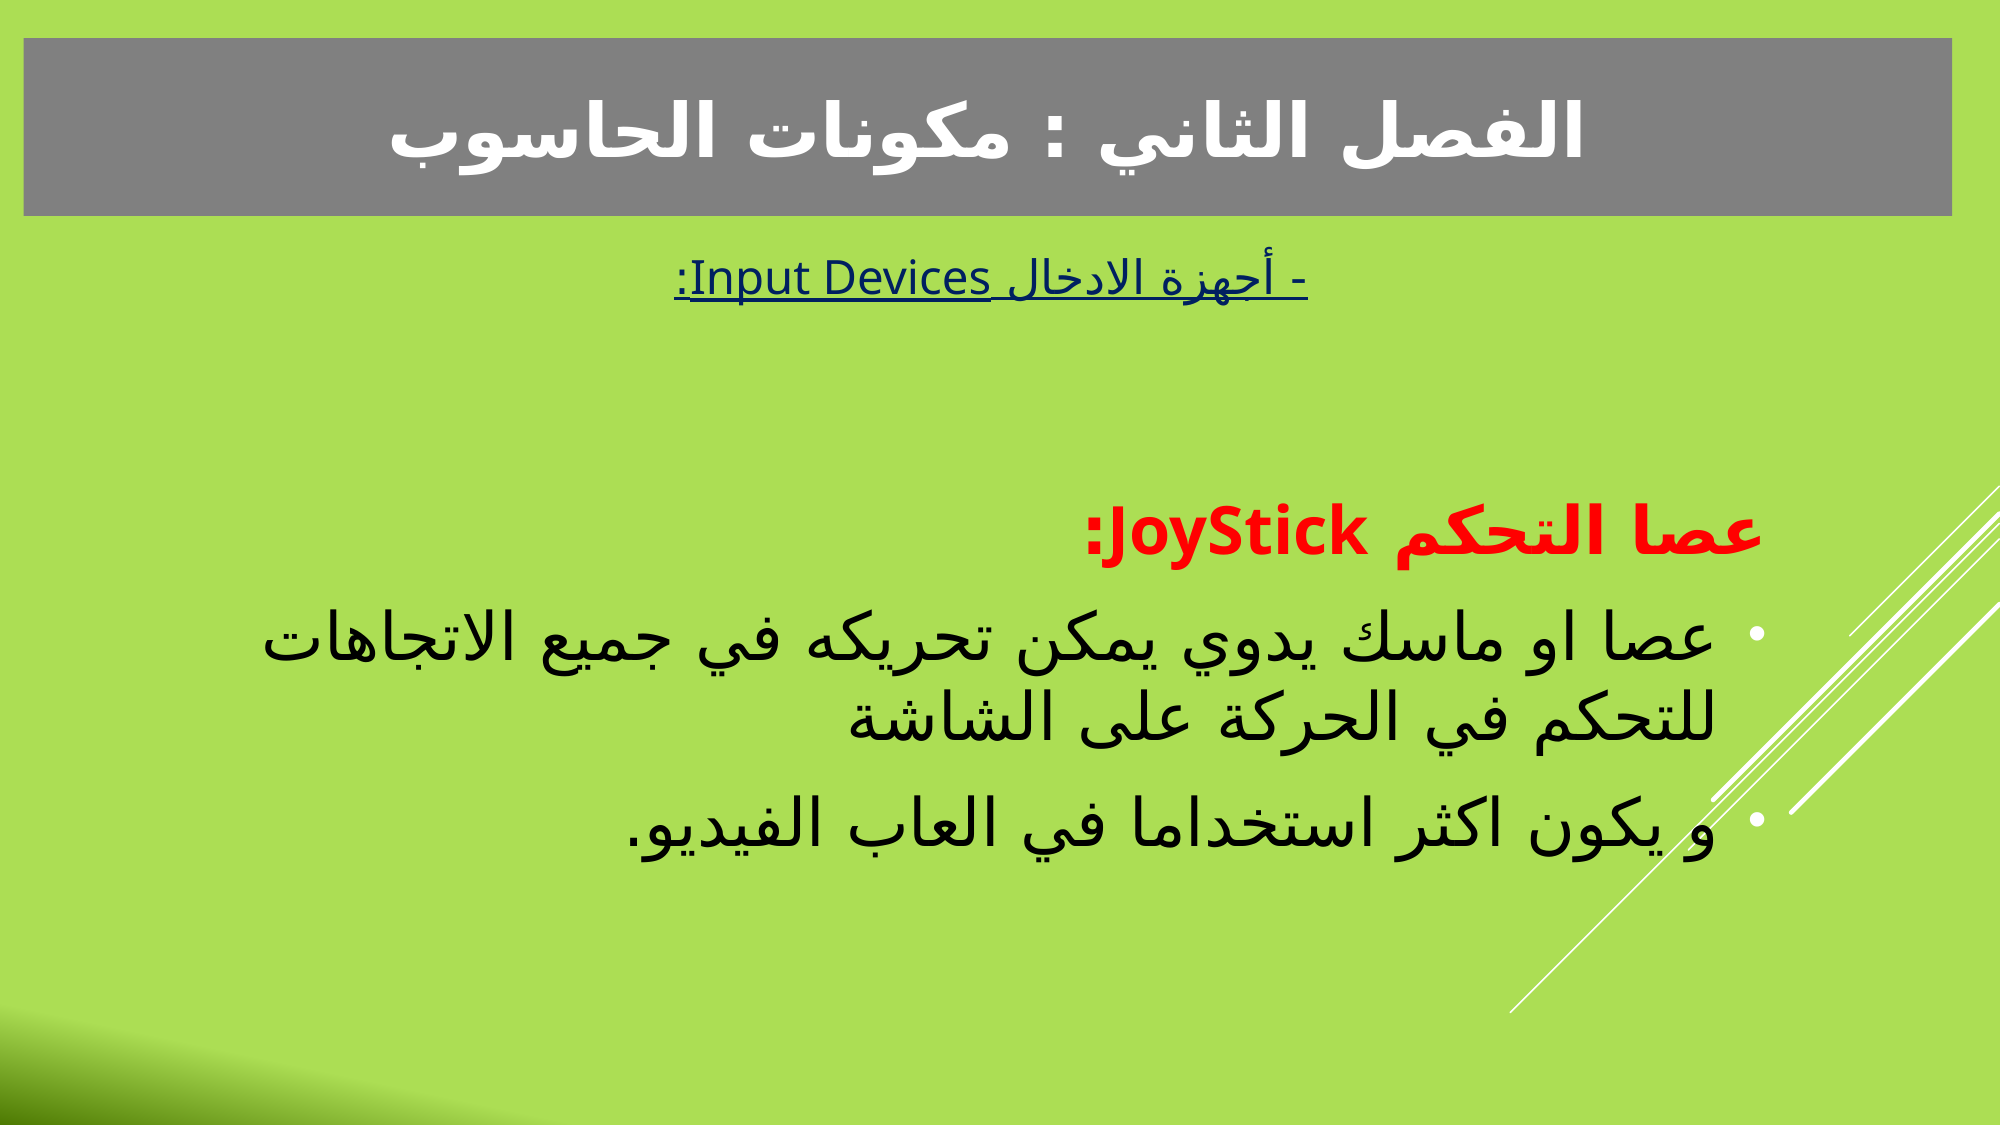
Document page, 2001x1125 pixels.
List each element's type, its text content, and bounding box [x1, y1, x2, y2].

text_box الفصل الثاني : مكونات الحاسوب [23, 38, 1953, 216]
list عصا التحكم JoyStick: عصا او ماسك يدوي يمكن تحريكه في جميع الاتجاهات للتحكم في الحركة على الشاشة و يكون اكثر استخداما في العاب الفيديو. [208, 347, 1782, 1106]
text_box - أجهزة الادخال Input Devices: [653, 220, 1323, 331]
